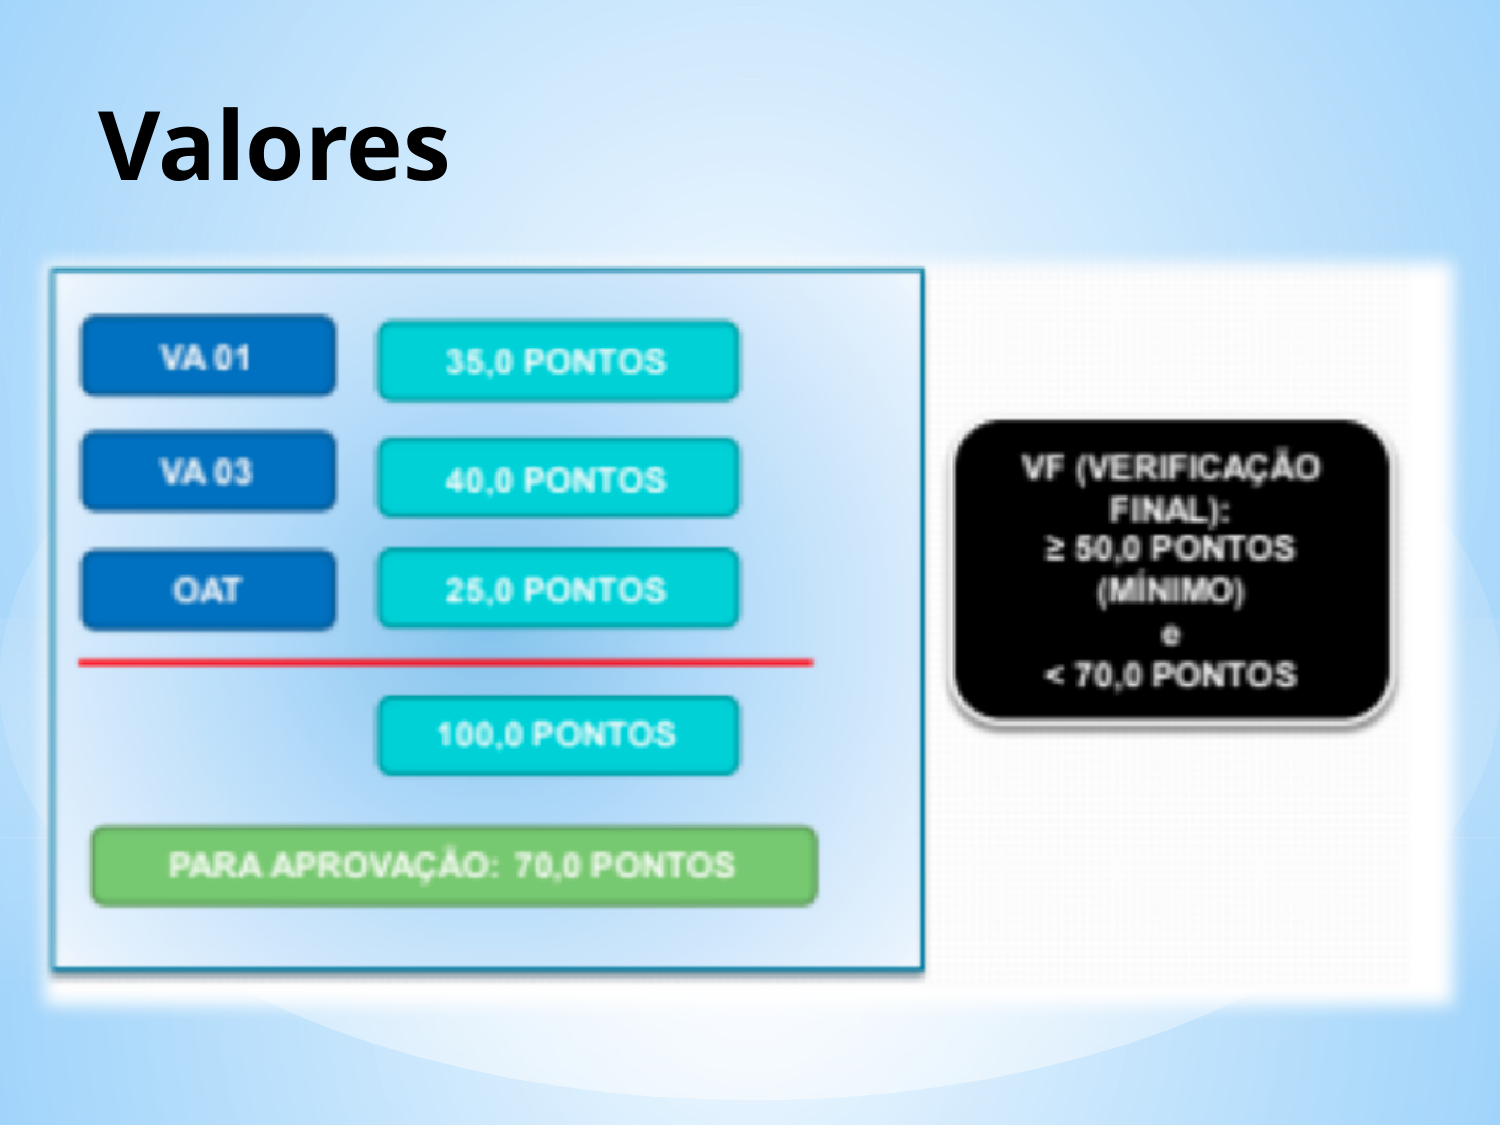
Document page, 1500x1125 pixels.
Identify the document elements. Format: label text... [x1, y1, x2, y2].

picture [26, 244, 1472, 1023]
title Valores [83, 77, 1261, 242]
